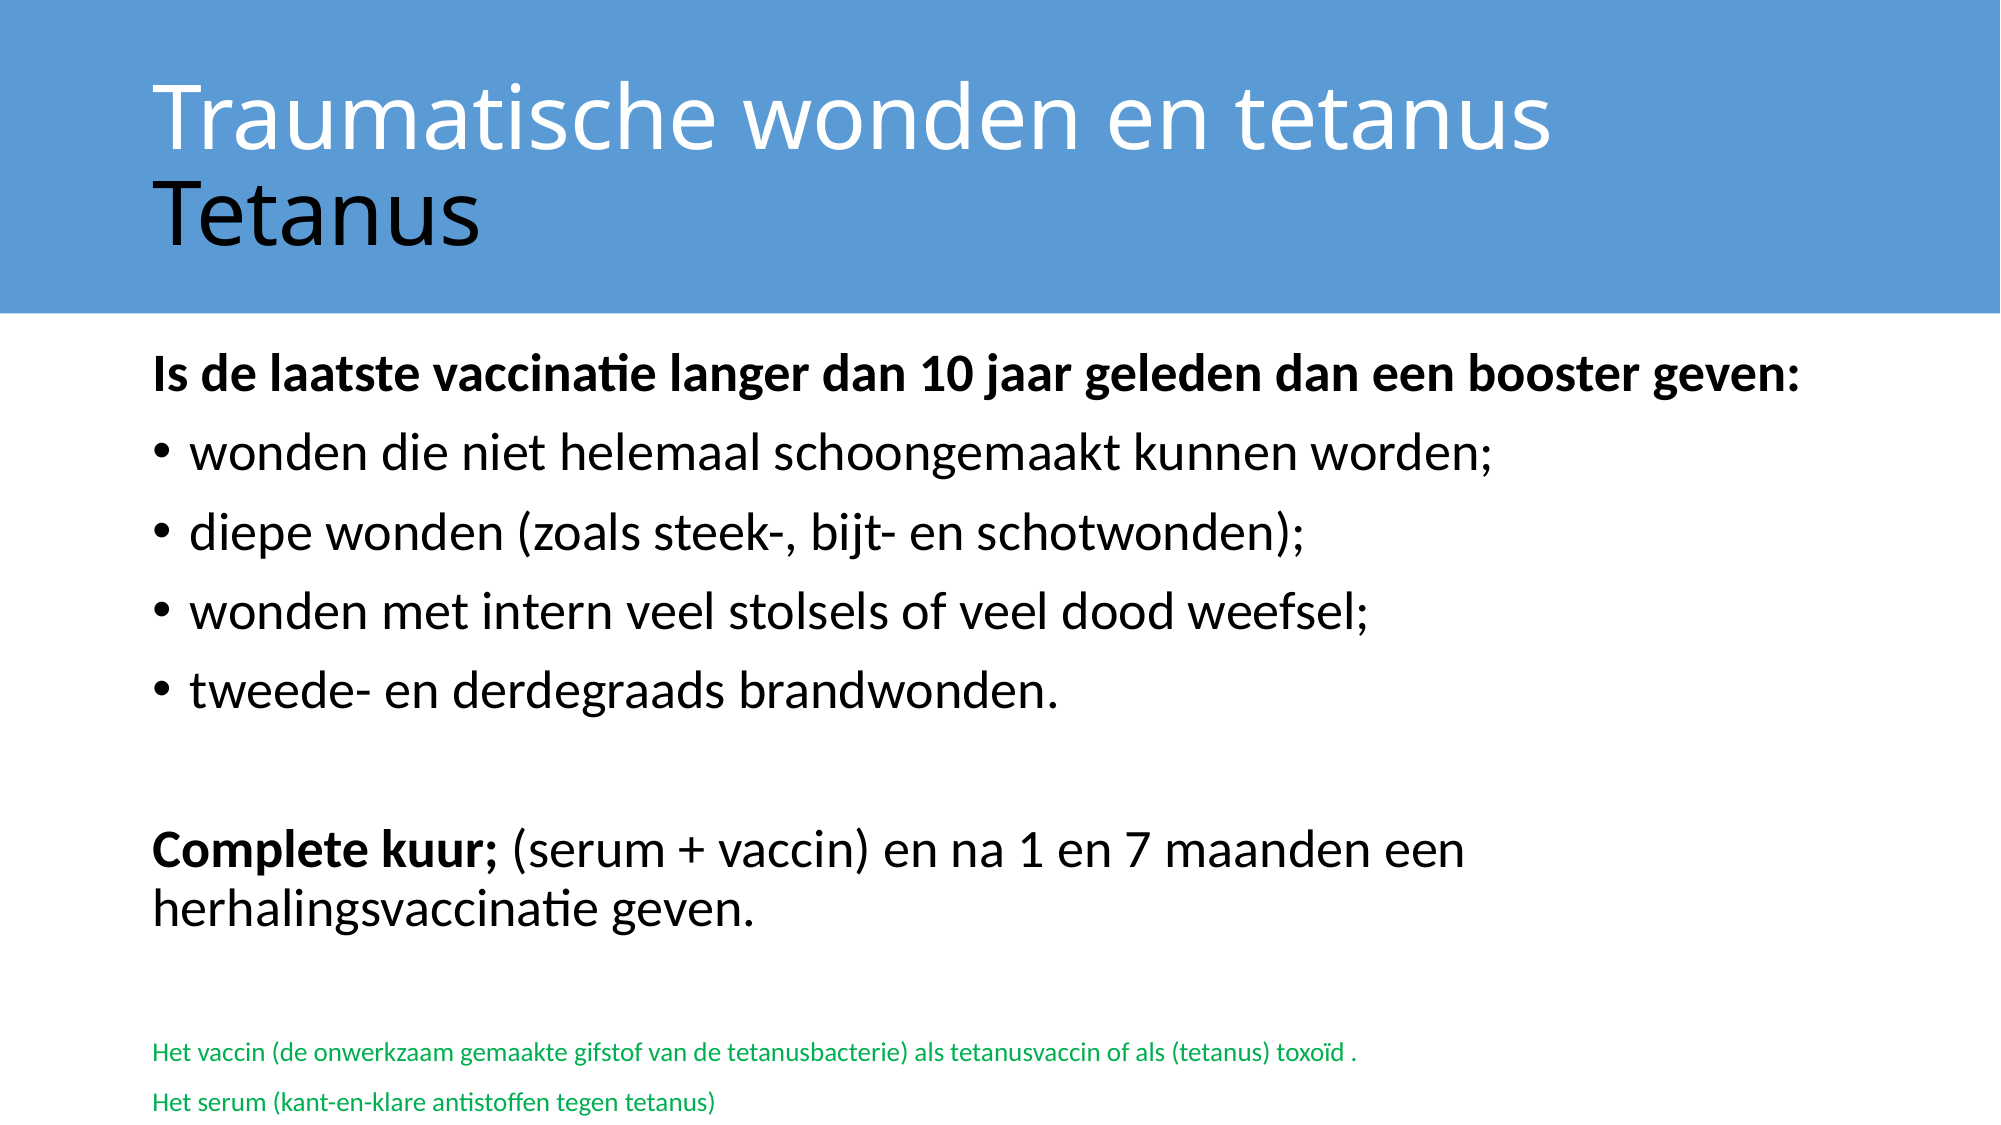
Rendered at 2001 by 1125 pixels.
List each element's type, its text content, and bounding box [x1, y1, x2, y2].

title Traumatische wonden en tetanus Tetanus [137, 59, 1863, 278]
text_box [0, 0, 2000, 314]
list Is de laatste vaccinatie langer dan 10 jaar geleden dan een booster geven: wonden die niet helemaal schoongemaakt kunnen worden; diepe wonden (zoals steek-, bijt- en schotwonden); wonden met intern veel stolsels of veel dood weefsel; tweede- en derdegraads brandwonden. Complete kuur; (serum + vaccin) en na 1 en 7 maanden een herhalingsvaccinatie geven. Het vaccin (de onwerkzaam gemaakte gifstof van de tetanusbacterie) als tetanusvaccin of als (tetanus) toxoïd . Het serum (kant-en-klare antistoffen tegen tetanus) [137, 337, 1863, 1125]
